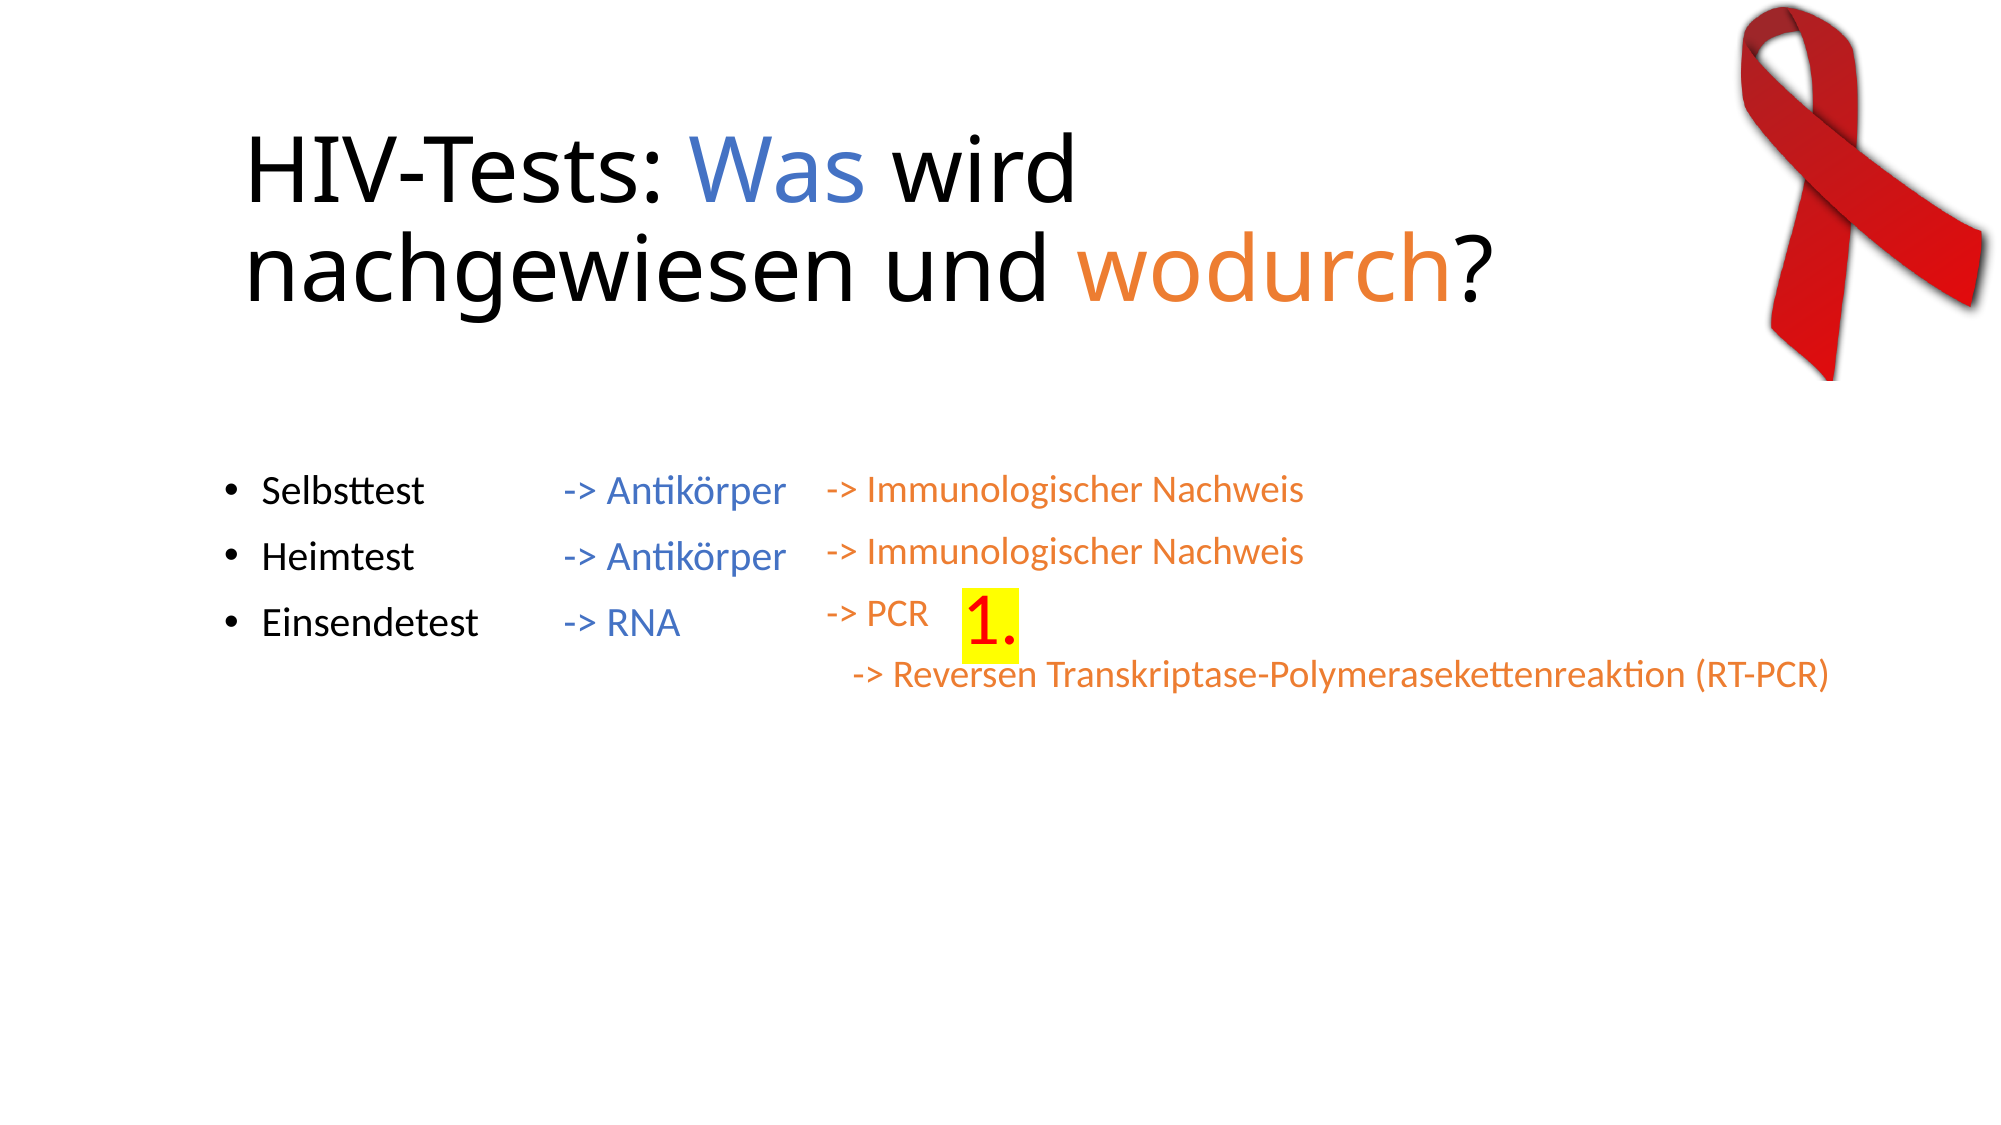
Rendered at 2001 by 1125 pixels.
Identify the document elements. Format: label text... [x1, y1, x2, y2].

title HIV-Tests: Was wird nachgewiesen und wodurch? [228, 132, 1689, 313]
text_box -> Antikörper -> Antikörper -> RNA [548, 461, 811, 664]
picture [1722, 0, 2000, 381]
text_box Selbsttest Heimtest Einsendetest [209, 461, 548, 664]
text_box 1. [947, 562, 1035, 668]
text_box -> Immunologischer Nachweis -> Immunologischer Nachweis -> PCR -> Reversen Transkriptase-Polymerasekettenreaktion (RT-PCR) [811, 461, 1871, 735]
